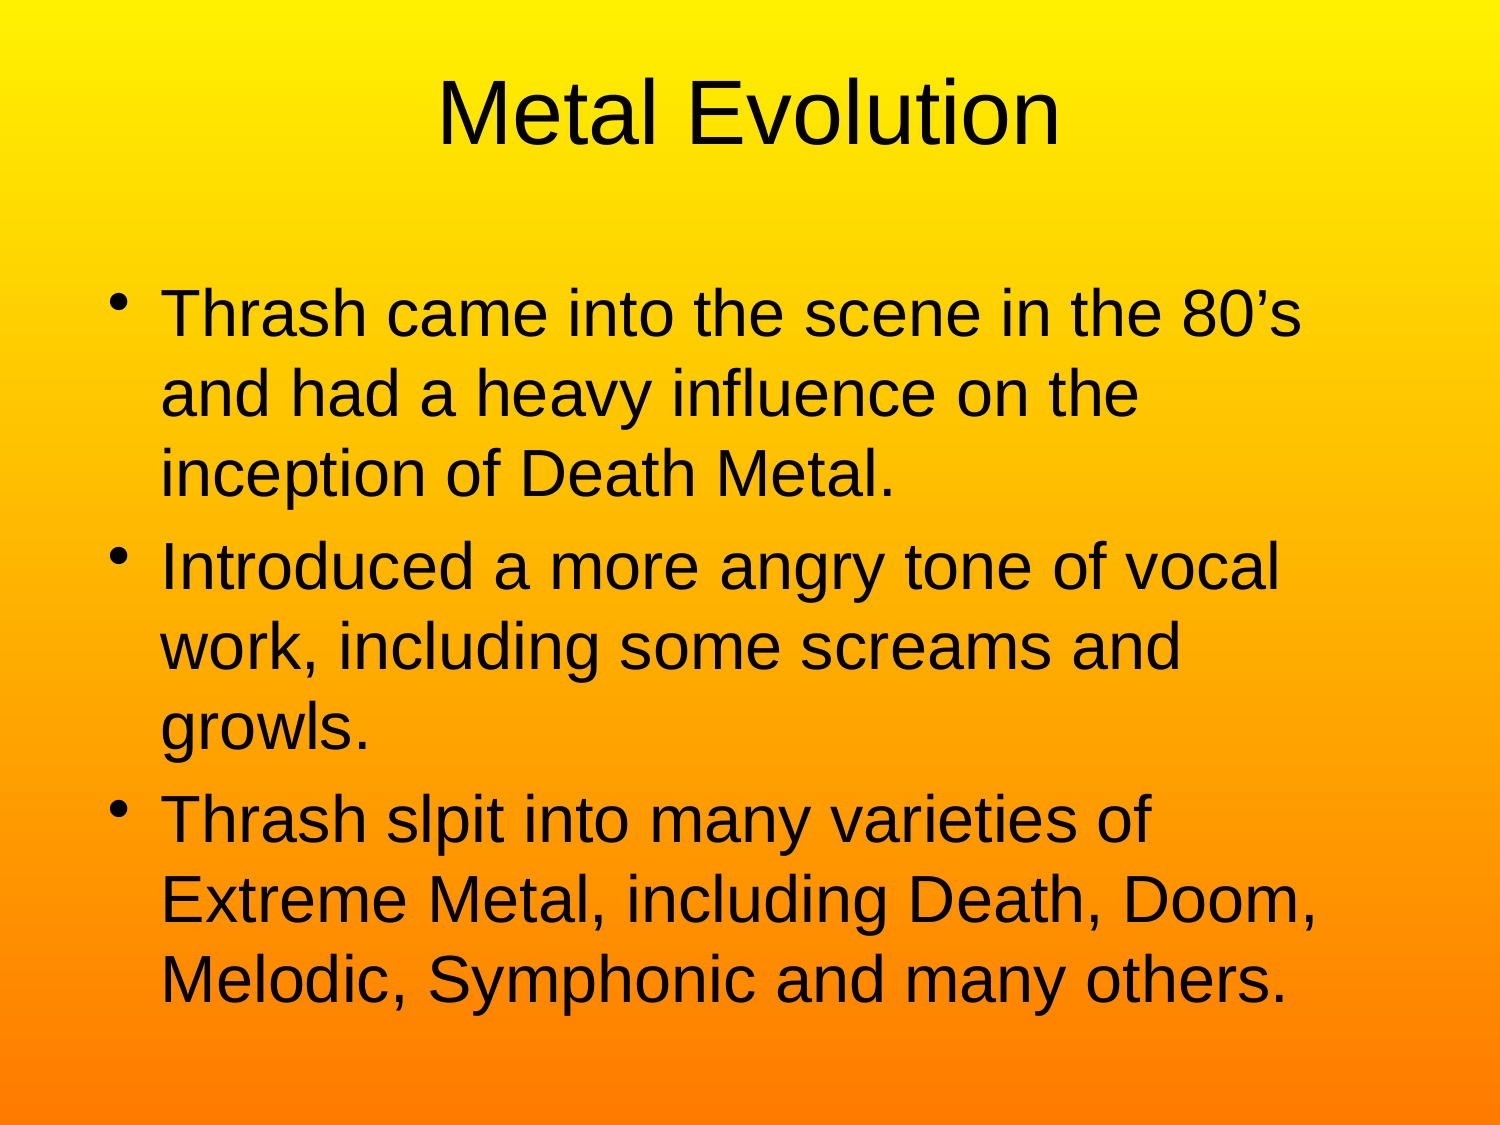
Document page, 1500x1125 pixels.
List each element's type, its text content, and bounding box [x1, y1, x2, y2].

title Metal Evolution [74, 44, 1426, 249]
list Thrash came into the scene in the 80’s and had a heavy influence on the inception of Death Metal. Introduced a more angry tone of vocal work, including some screams and growls. Thrash slpit into many varieties of Extreme Metal, including Death, Doom, Melodic, Symphonic and many others. [74, 262, 1426, 1025]
